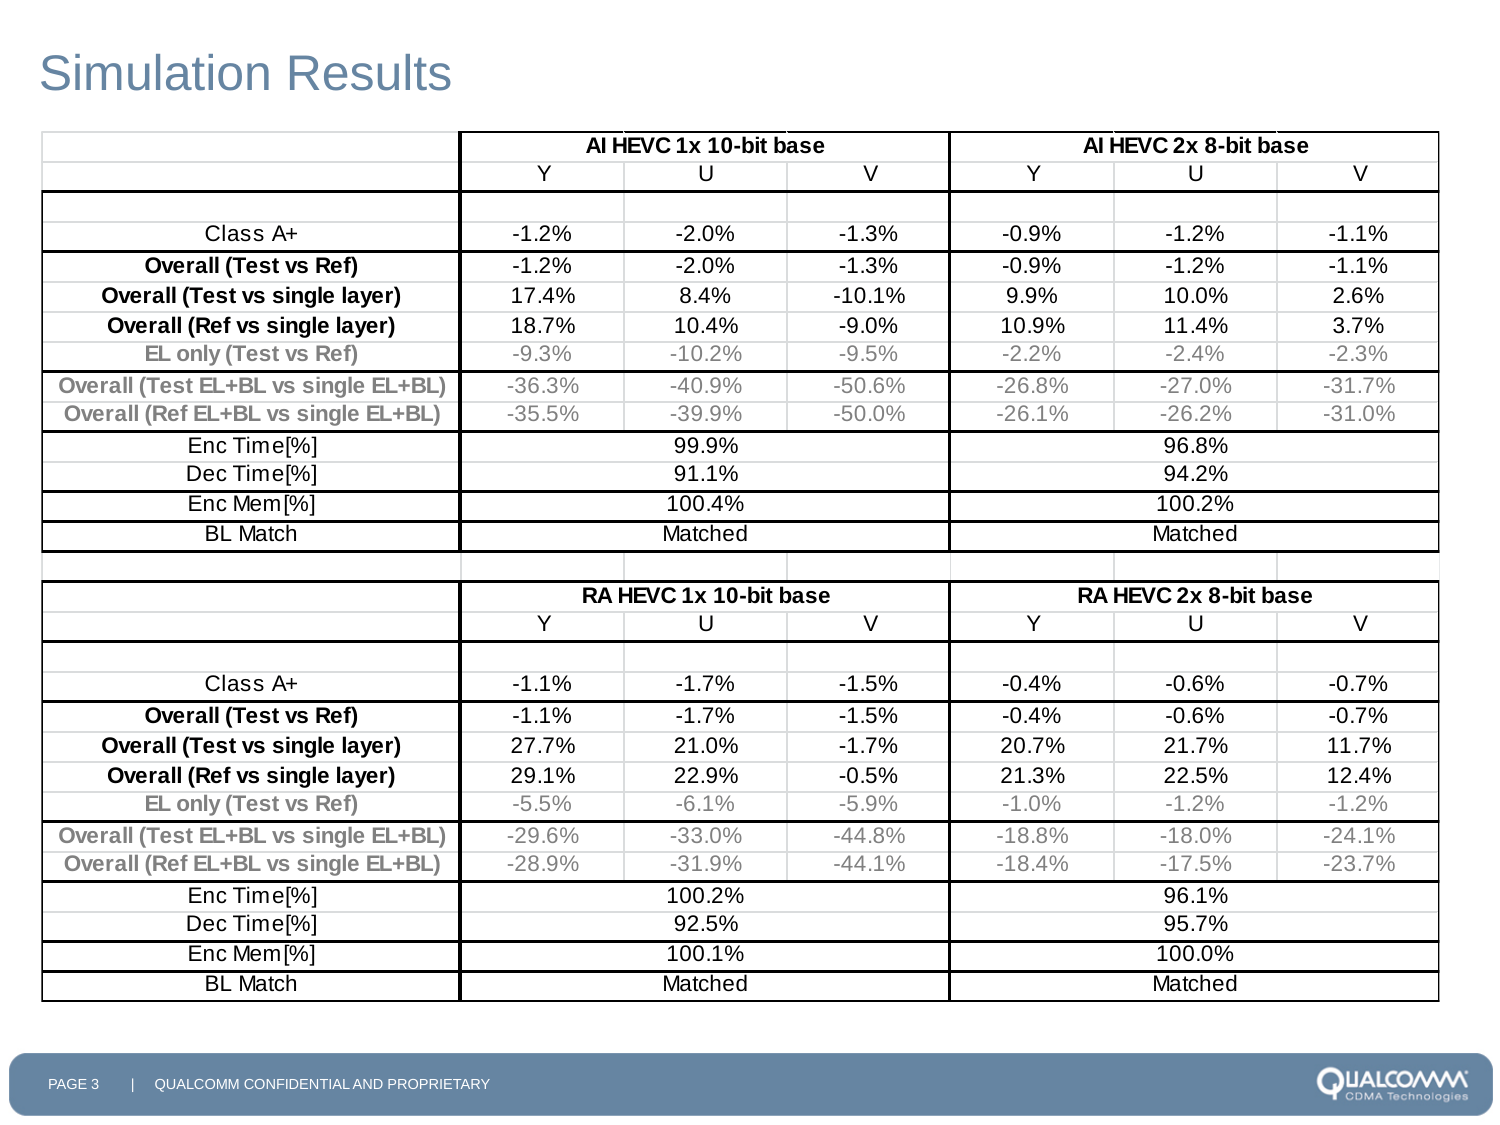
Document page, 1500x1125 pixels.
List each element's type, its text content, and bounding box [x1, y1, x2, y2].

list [41, 131, 1442, 1004]
title Simulation Results [23, 44, 1457, 138]
picture [0, 1048, 1500, 1125]
